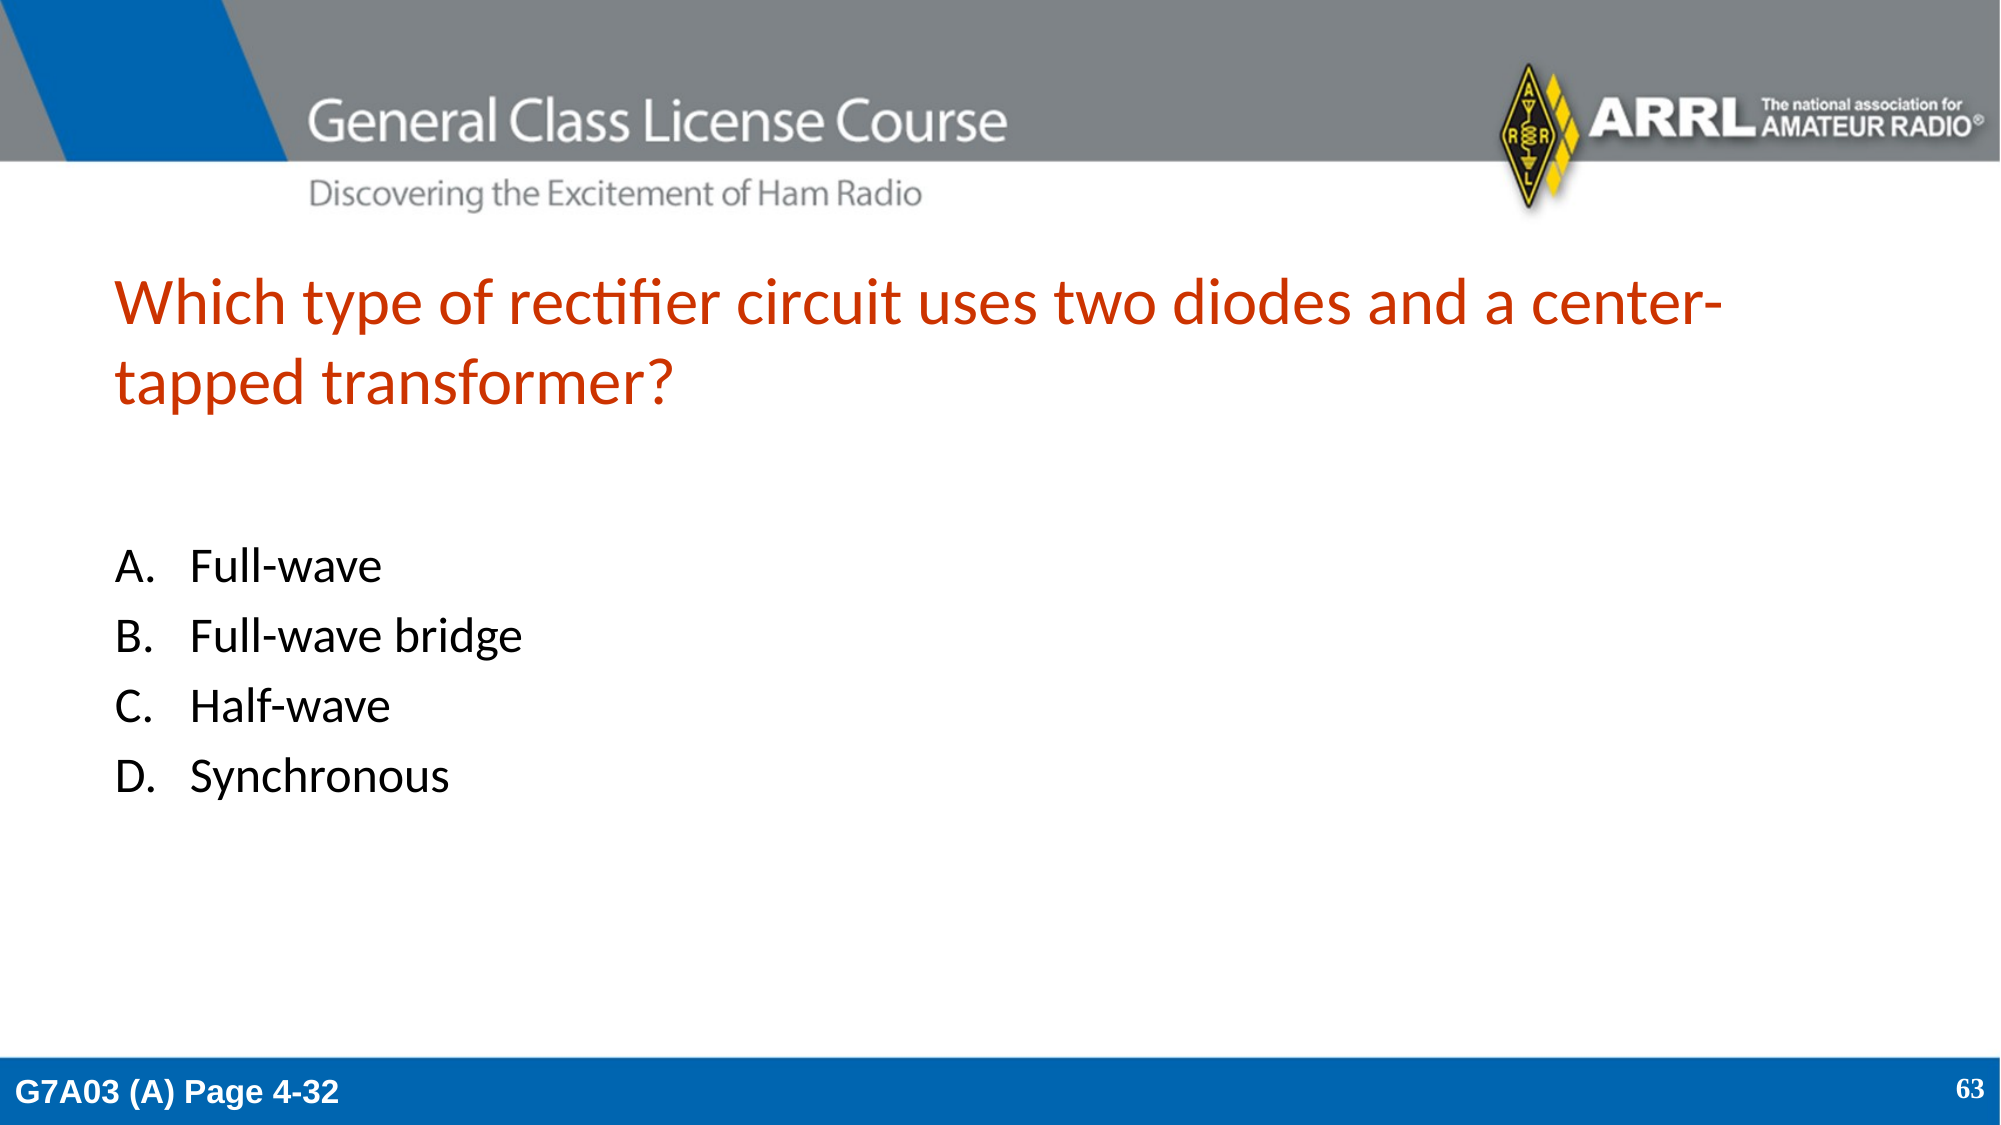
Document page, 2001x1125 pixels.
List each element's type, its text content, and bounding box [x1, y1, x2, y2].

picture [0, 0, 2001, 1125]
title Which type of rectifier circuit uses two diodes and a center-tapped transformer? [99, 249, 1900, 468]
text_box 63 [1875, 1062, 2000, 1113]
text_box G7A03 (A) Page 4-32 [0, 1062, 1313, 1118]
list Full-wave Full-wave bridge Half-wave Synchronous [99, 525, 1900, 1005]
